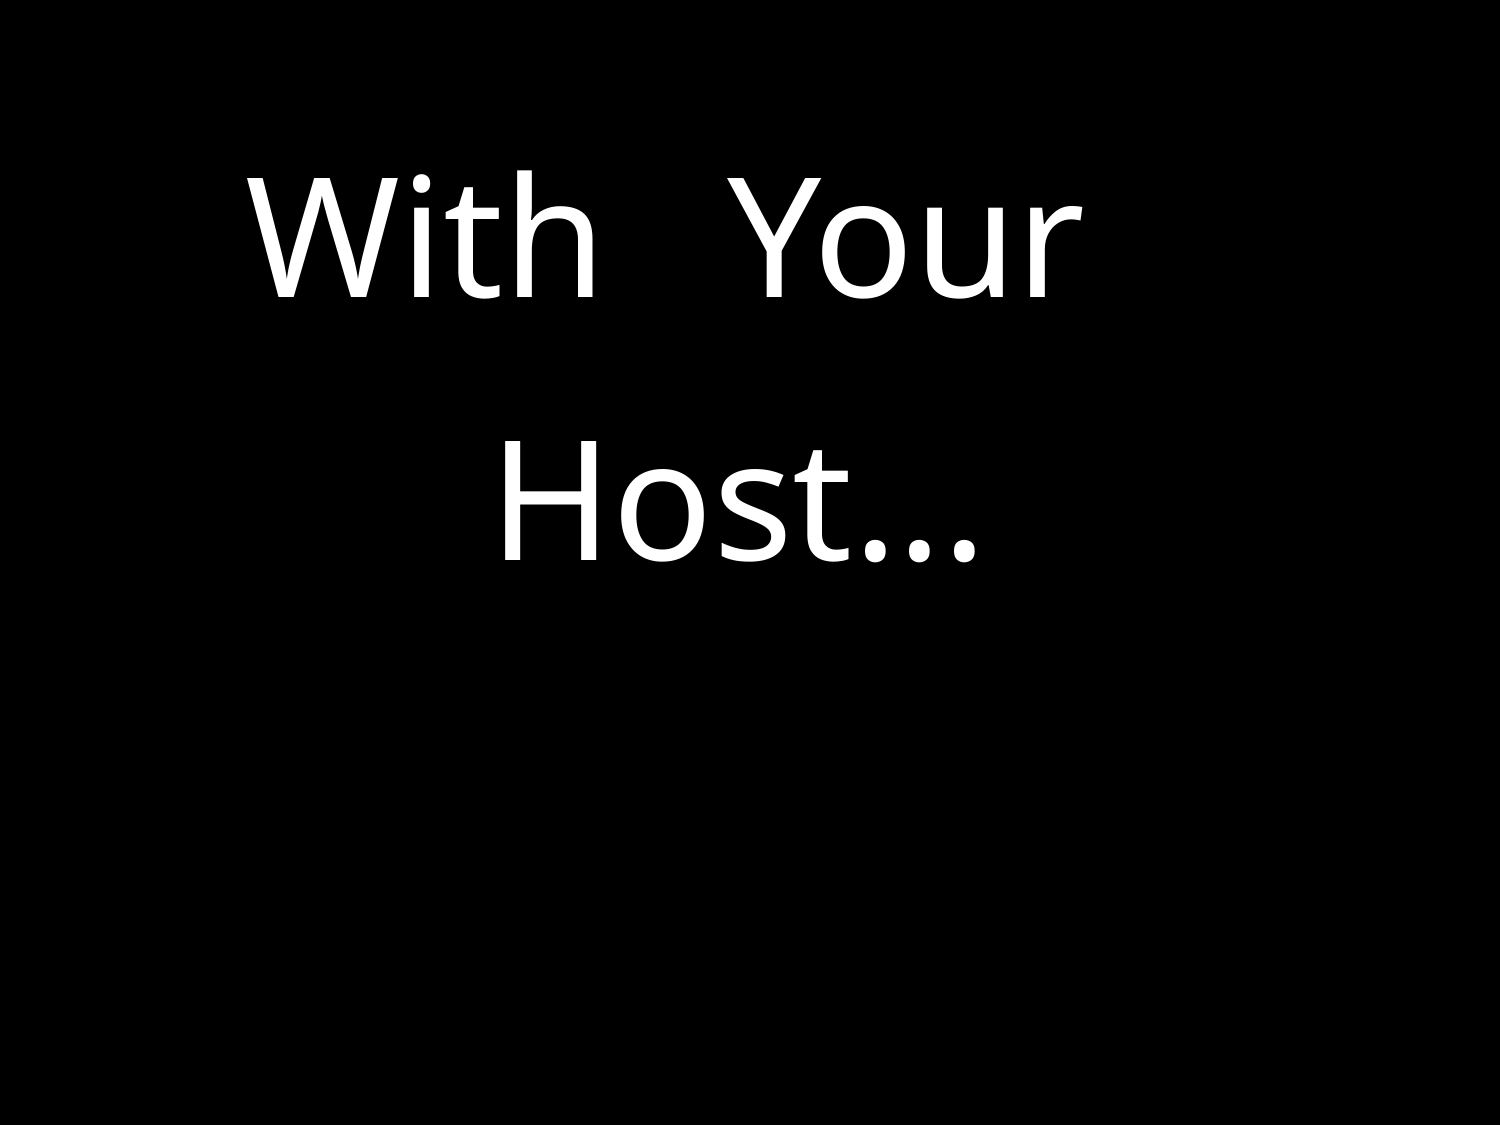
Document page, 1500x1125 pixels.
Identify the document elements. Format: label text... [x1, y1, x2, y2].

text_box Host... [112, 399, 1388, 588]
text_box Your [712, 137, 1400, 325]
title With [187, 137, 712, 325]
